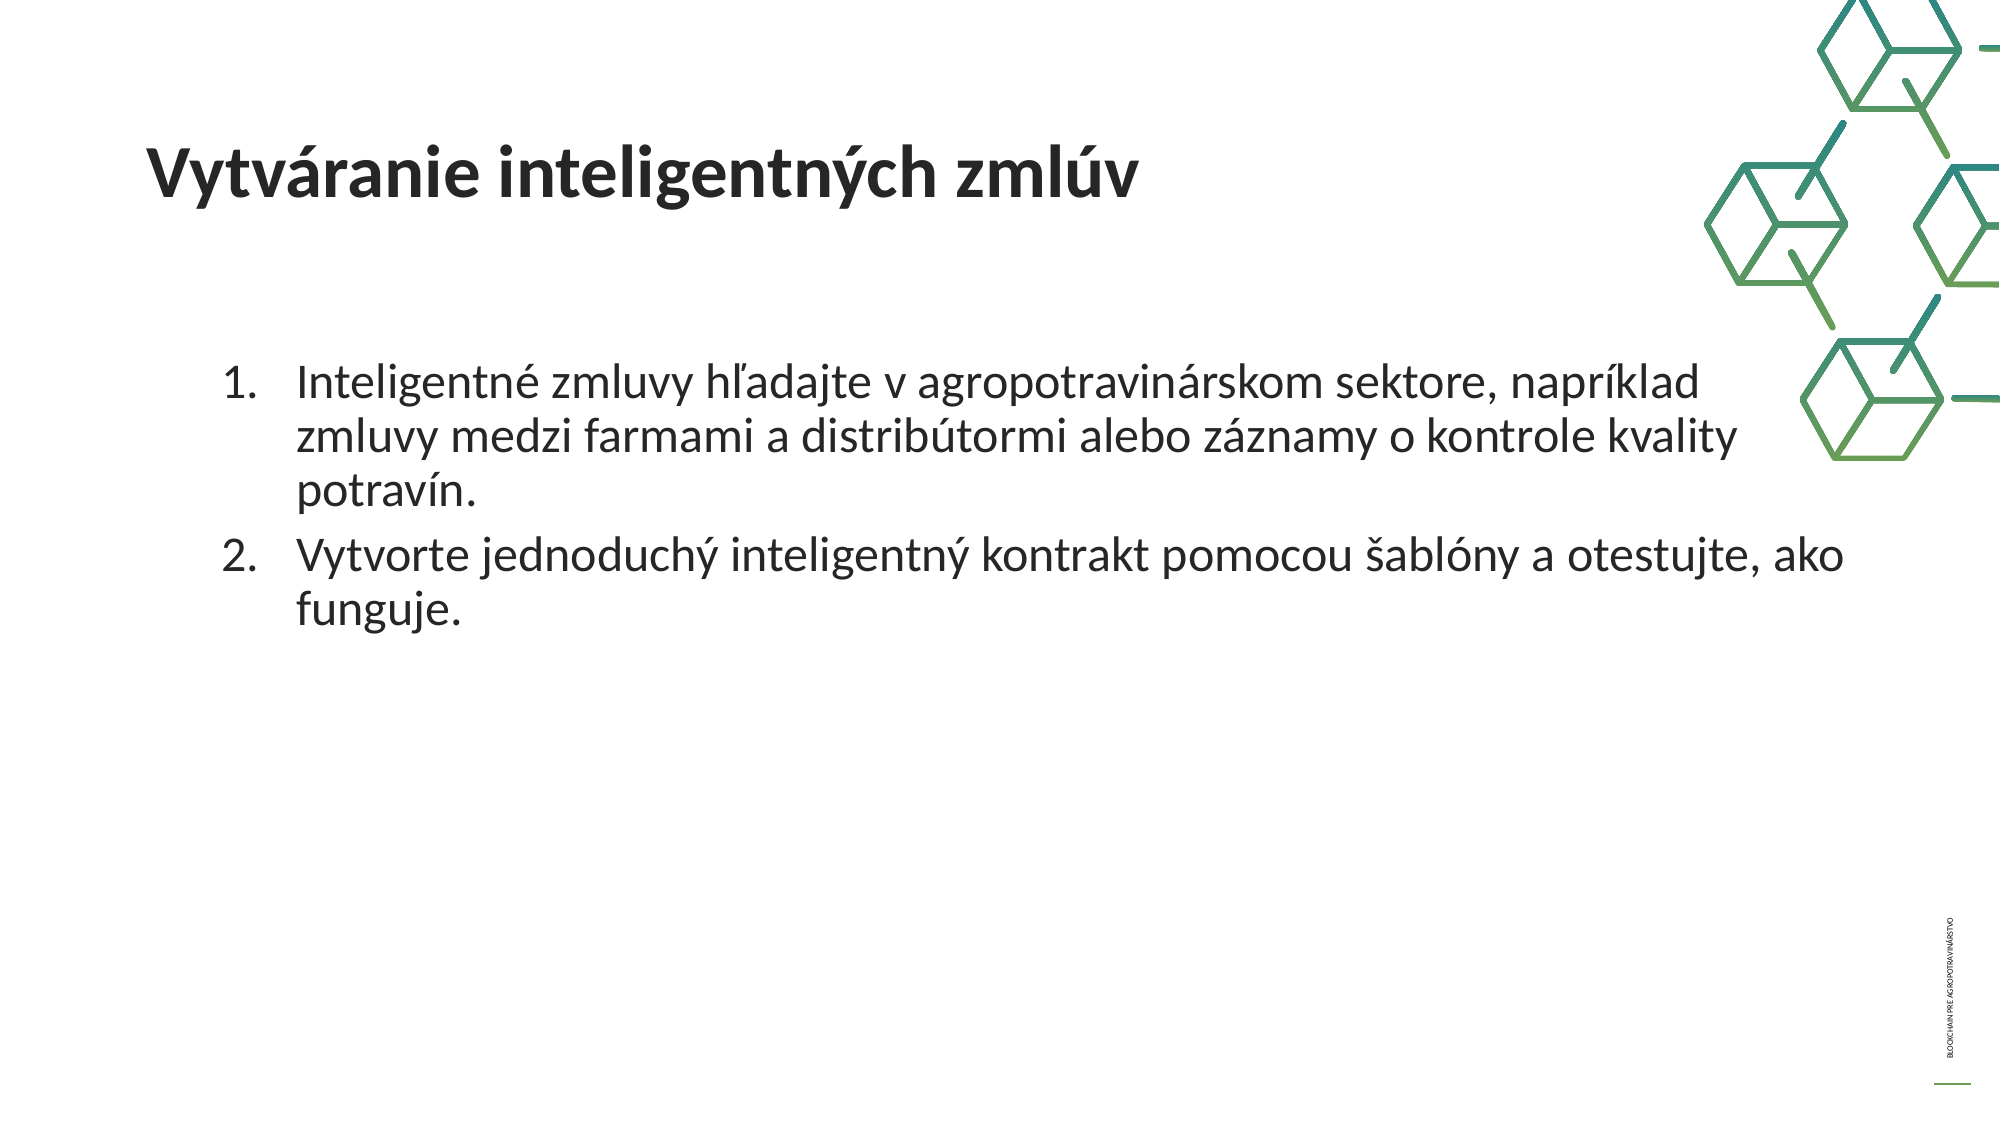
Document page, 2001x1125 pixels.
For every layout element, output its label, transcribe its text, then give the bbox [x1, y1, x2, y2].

list Inteligentné zmluvy hľadajte v agropotravinárskom sektore, napríklad zmluvy medzi farmami a distribútormi alebo záznamy o kontrole kvality potravín. Vytvorte jednoduchý inteligentný kontrakt pomocou šablóny a otestujte, ako funguje. [130, 348, 1869, 1035]
list Vytváranie inteligentných zmlúv [130, 124, 1698, 337]
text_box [1703, 0, 2000, 462]
